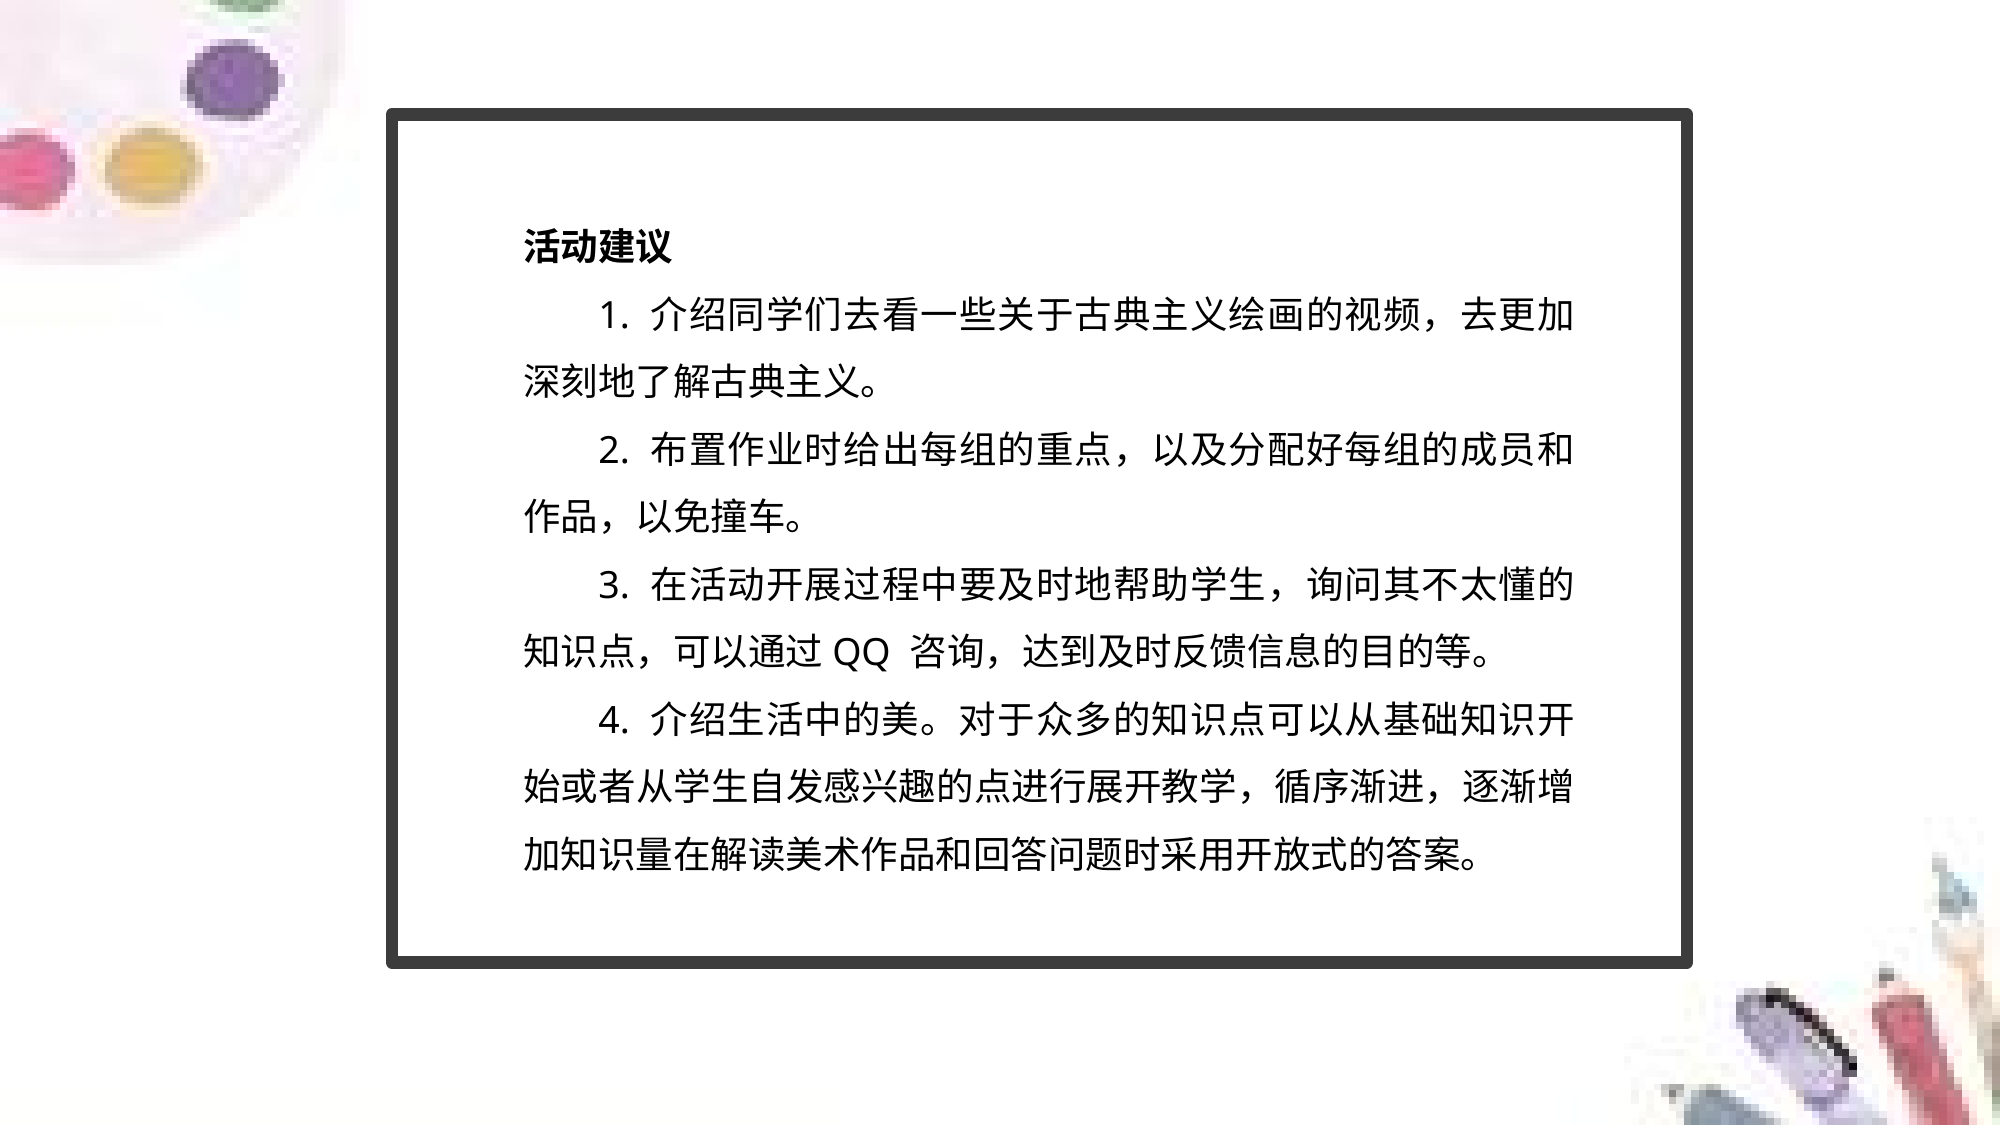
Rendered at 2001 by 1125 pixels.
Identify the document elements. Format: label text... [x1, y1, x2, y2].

text_box [390, 112, 1689, 964]
picture [0, 0, 2000, 1125]
slide_number [1433, 1042, 1900, 1103]
text_box 活动建议 1. 介绍同学们去看一些关于古典主义绘画的视频，去更加深刻地了解古典主义。 2. 布置作业时给出每组的重点，以及分配好每组的成员和作品，以免撞车。 3. 在活动开展过程中要及时地帮助学生，询问其不太懂的知识点，可以通过QQ 咨询，达到及时反馈信息的目的等。 4. 介绍生活中的美。对于众多的知识点可以从基础知识开始或者从学生自发感兴趣的点进行展开教学，循序渐进，逐渐增加知识量在解读美术作品和回答问题时采用开放式的答案。 [508, 193, 1590, 883]
